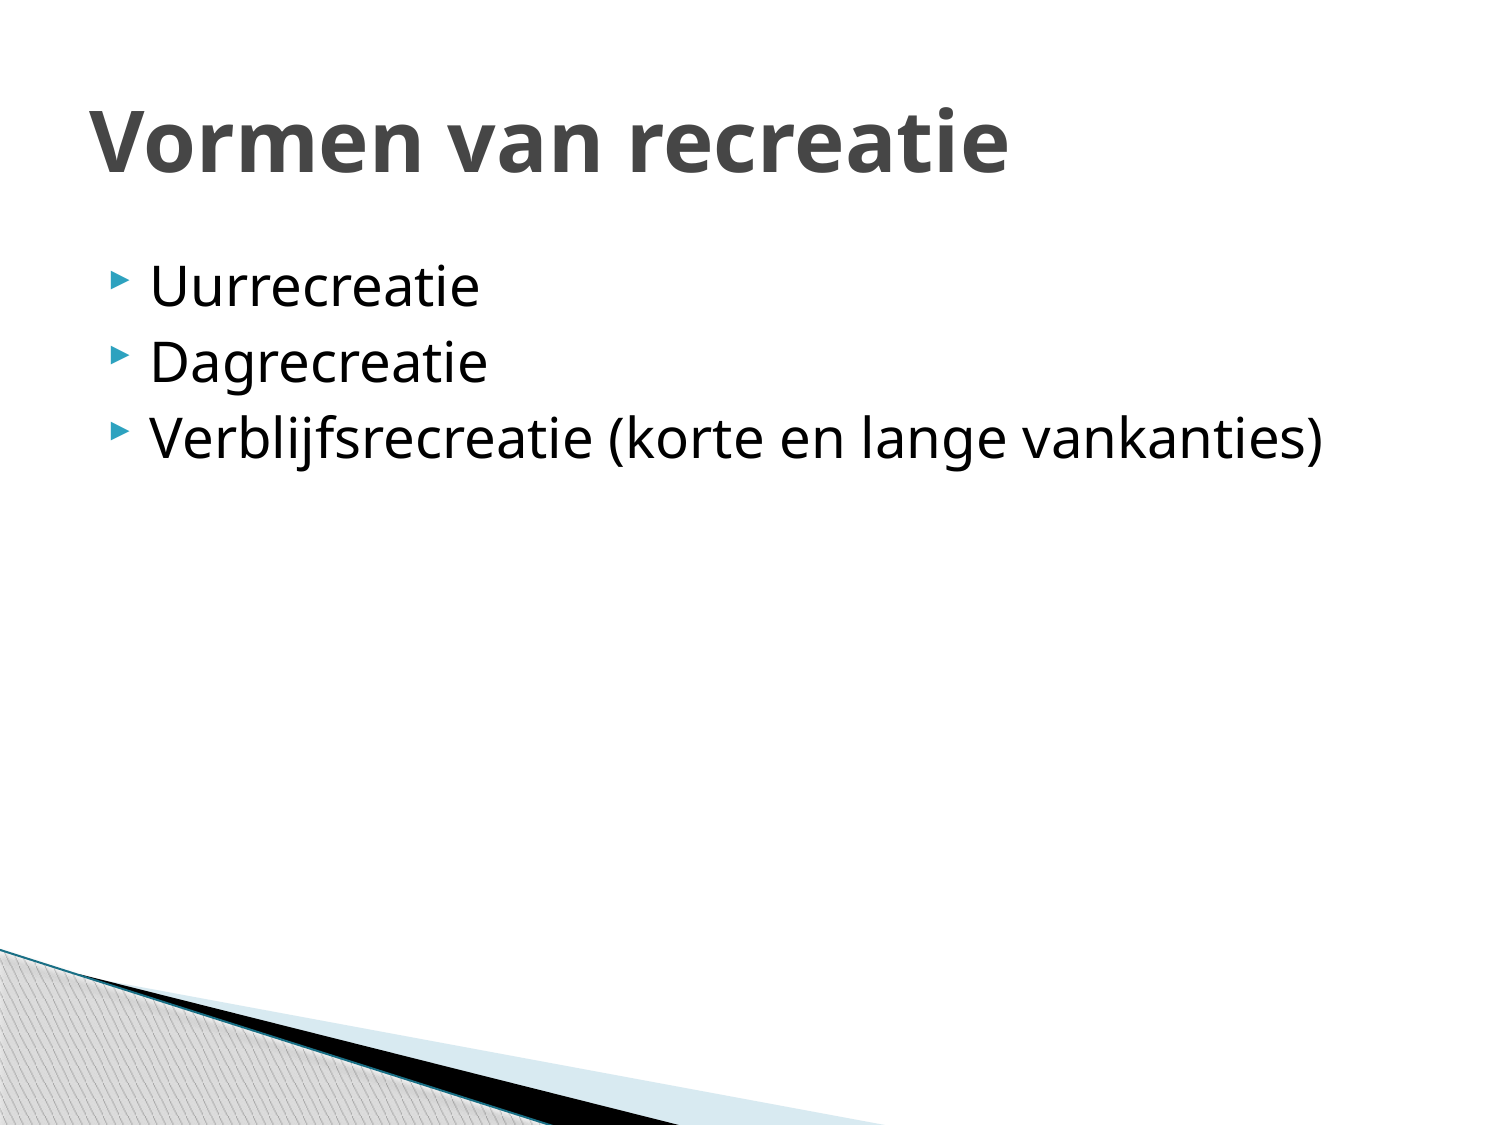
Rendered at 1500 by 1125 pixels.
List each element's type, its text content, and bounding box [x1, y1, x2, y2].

title Vormen van recreatie [75, 45, 1425, 233]
list Uurrecreatie Dagrecreatie Verblijfsrecreatie (korte en lange vankanties) [75, 243, 1425, 986]
